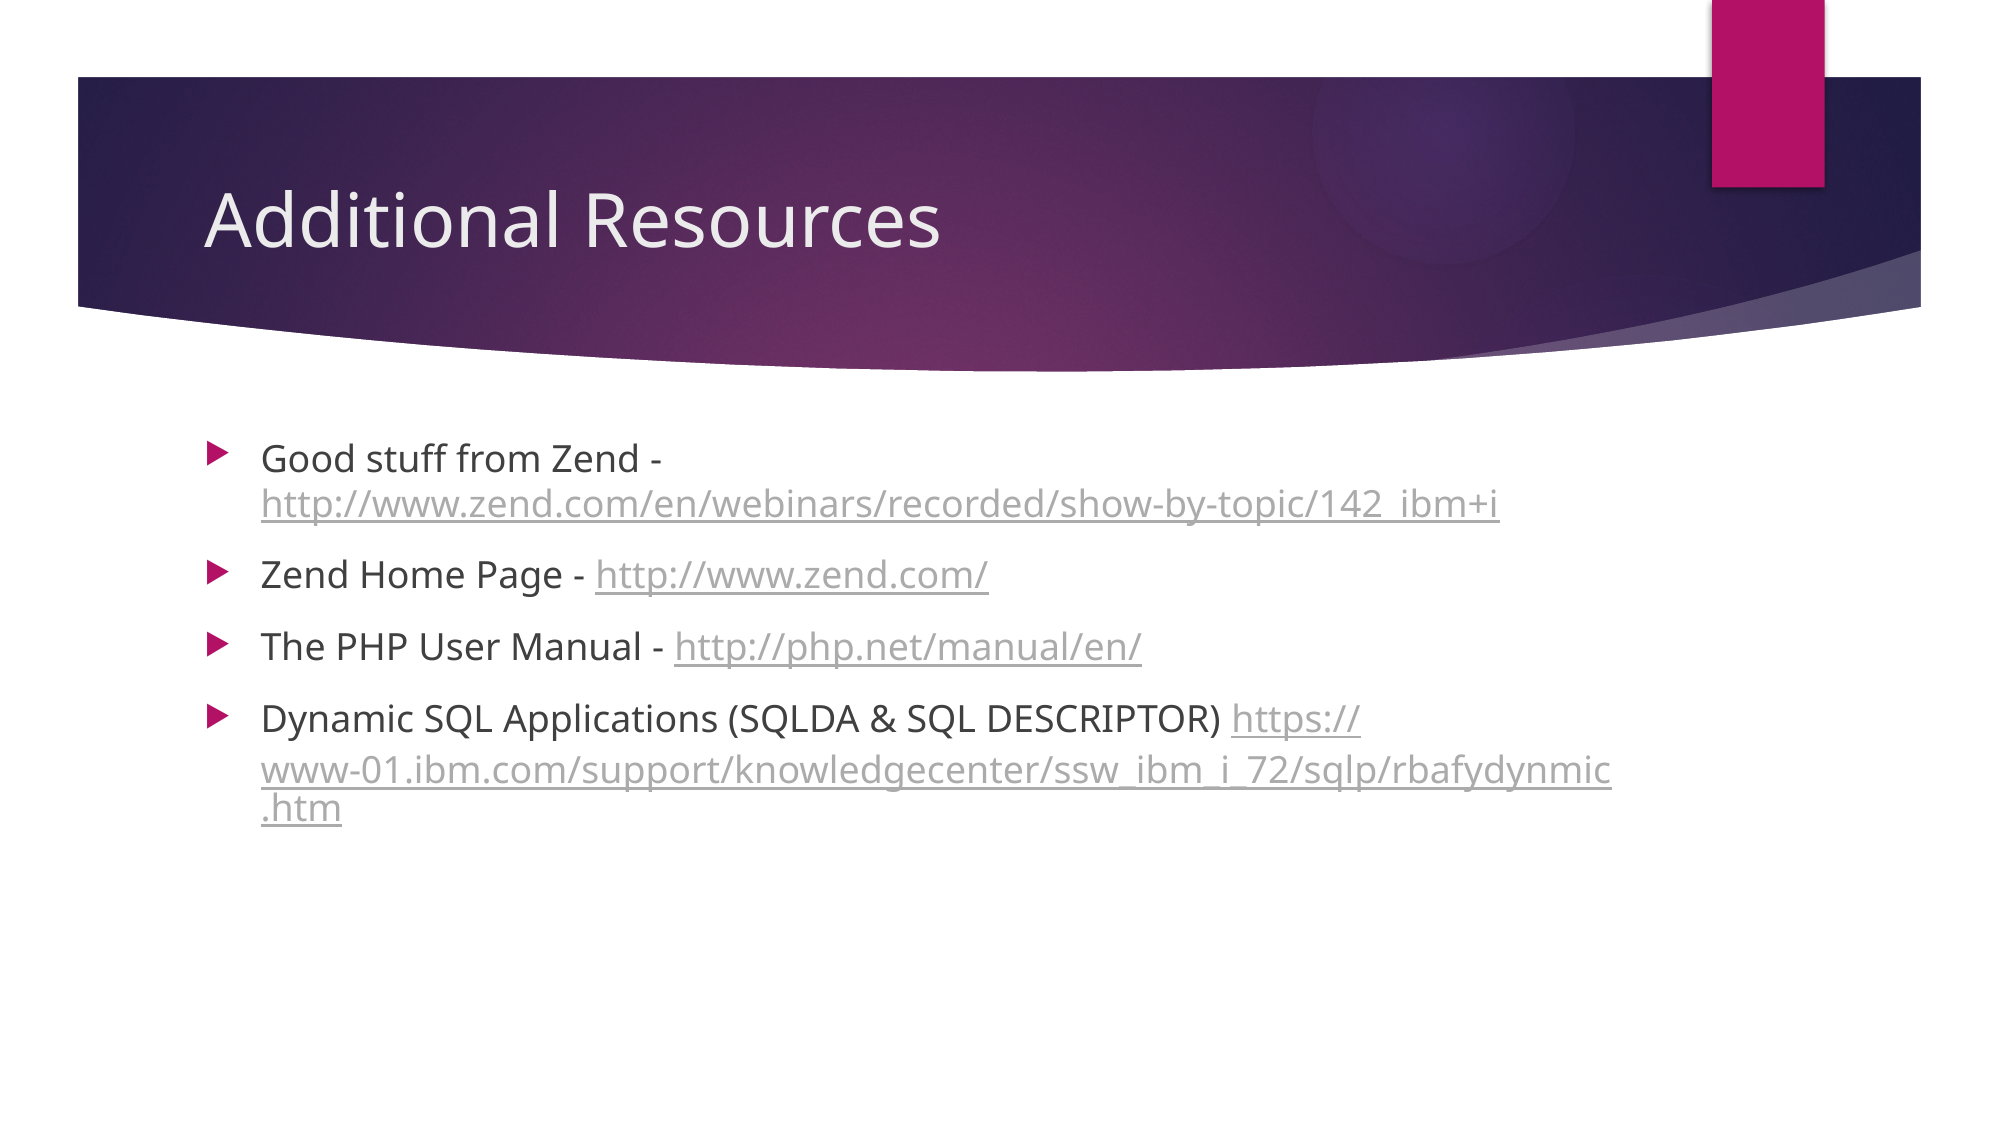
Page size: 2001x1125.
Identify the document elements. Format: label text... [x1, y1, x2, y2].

title Additional Resources [189, 159, 1627, 276]
list Good stuff from Zend - http://www.zend.com/en/webinars/recorded/show-by-topic/142_ibm+i Zend Home Page - http://www.zend.com/ The PHP User Manual - http://php.net/manual/en/ Dynamic SQL Applications (SQLDA & SQL DESCRIPTOR) https://www-01.ibm.com/support/knowledgecenter/ssw_ibm_i_72/sqlp/rbafydynmic.htm [189, 427, 1638, 988]
